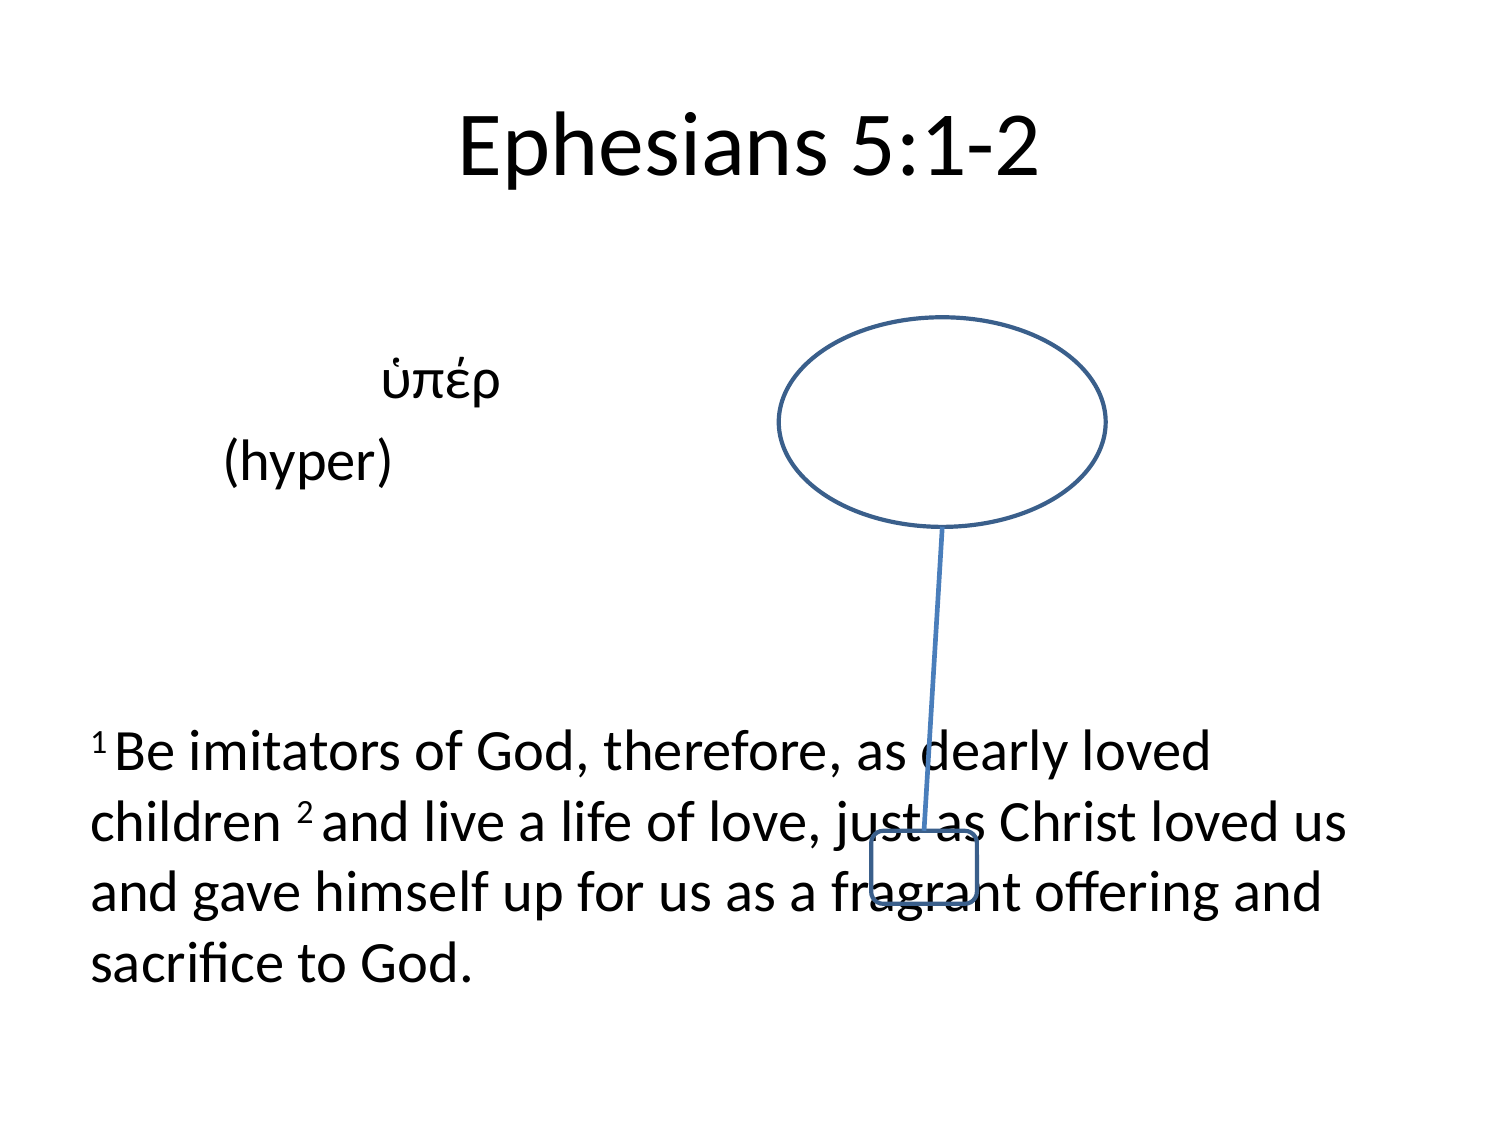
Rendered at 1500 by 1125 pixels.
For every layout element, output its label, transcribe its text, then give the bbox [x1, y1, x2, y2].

list ὑπέρ (hyper) 1 Be imitators of God, therefore, as dearly loved children 2 and live a life of love, just as Christ loved us and gave himself up for us as a fragrant offering and sacrifice to God. [75, 262, 1425, 1005]
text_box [923, 526, 943, 831]
text_box [776, 315, 1108, 529]
text_box [869, 828, 980, 906]
title Ephesians 5:1-2 [75, 45, 1425, 233]
